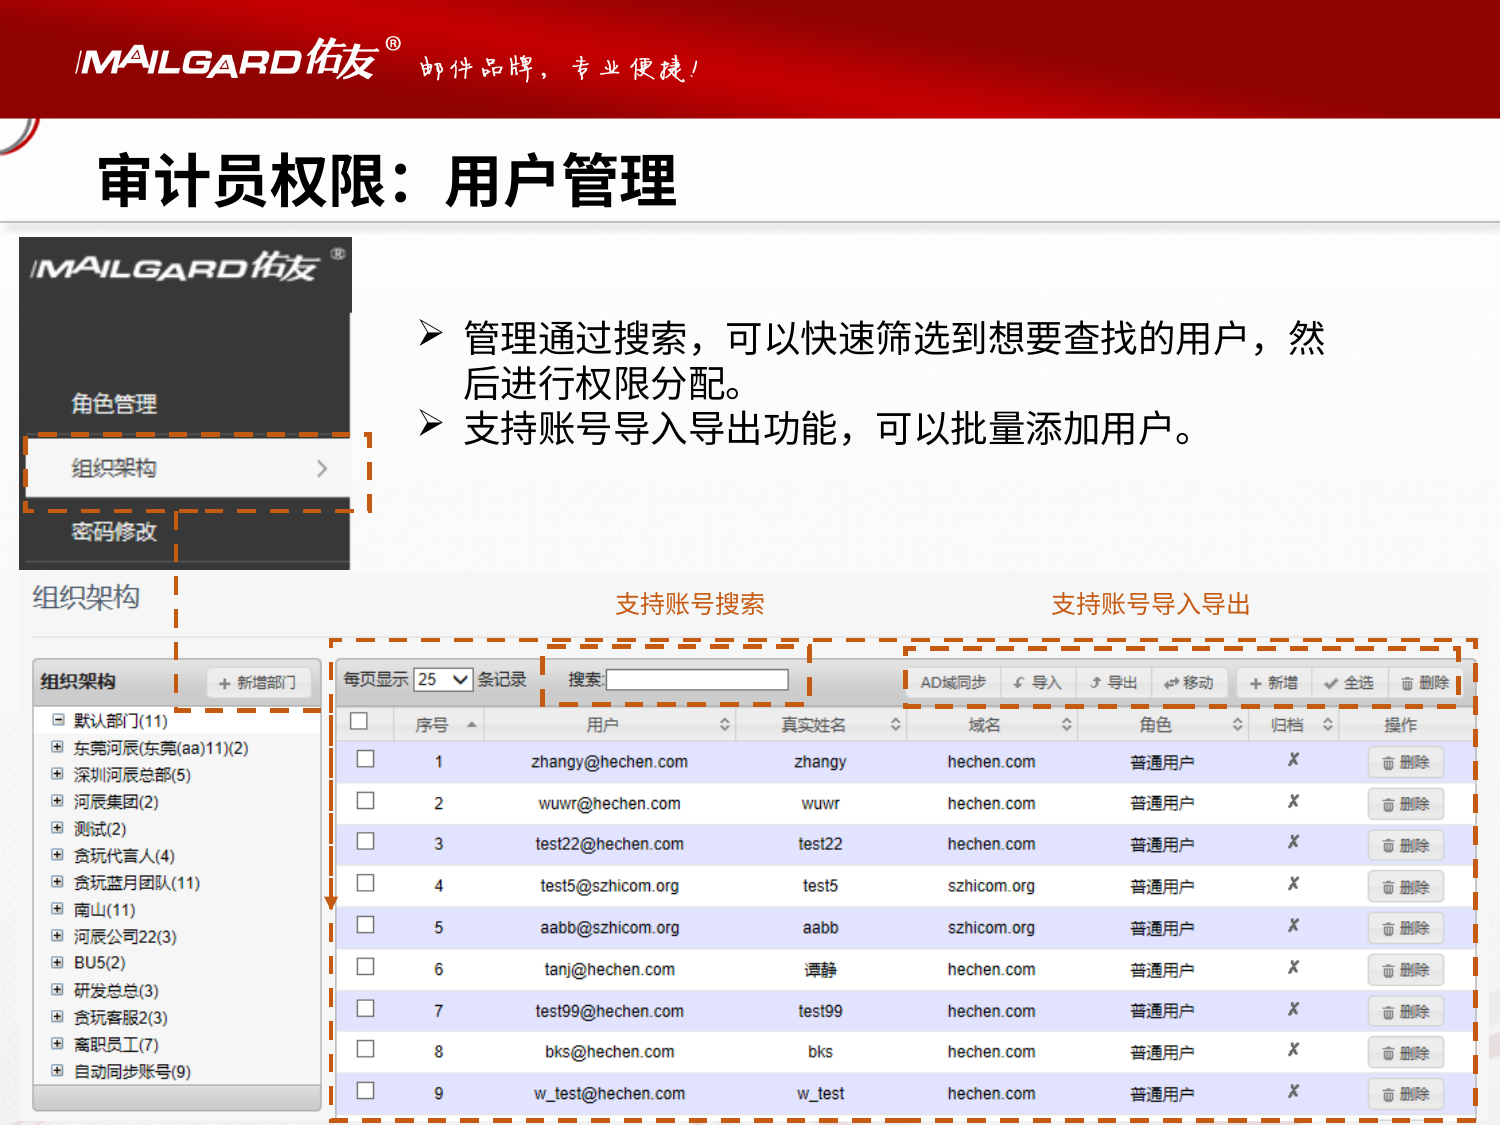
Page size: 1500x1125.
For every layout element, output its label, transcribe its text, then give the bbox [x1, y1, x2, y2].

text_box 审计员权限：用户管理 [80, 136, 1142, 220]
text_box 管理通过搜索，可以快速筛选到想要查找的用户，然后进行权限分配。 支持账号导入导出功能，可以批量添加用户。 [401, 307, 1368, 458]
picture [0, 0, 1500, 221]
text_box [53, 633, 454, 789]
text_box [352, 433, 371, 512]
picture [0, 223, 1500, 1125]
